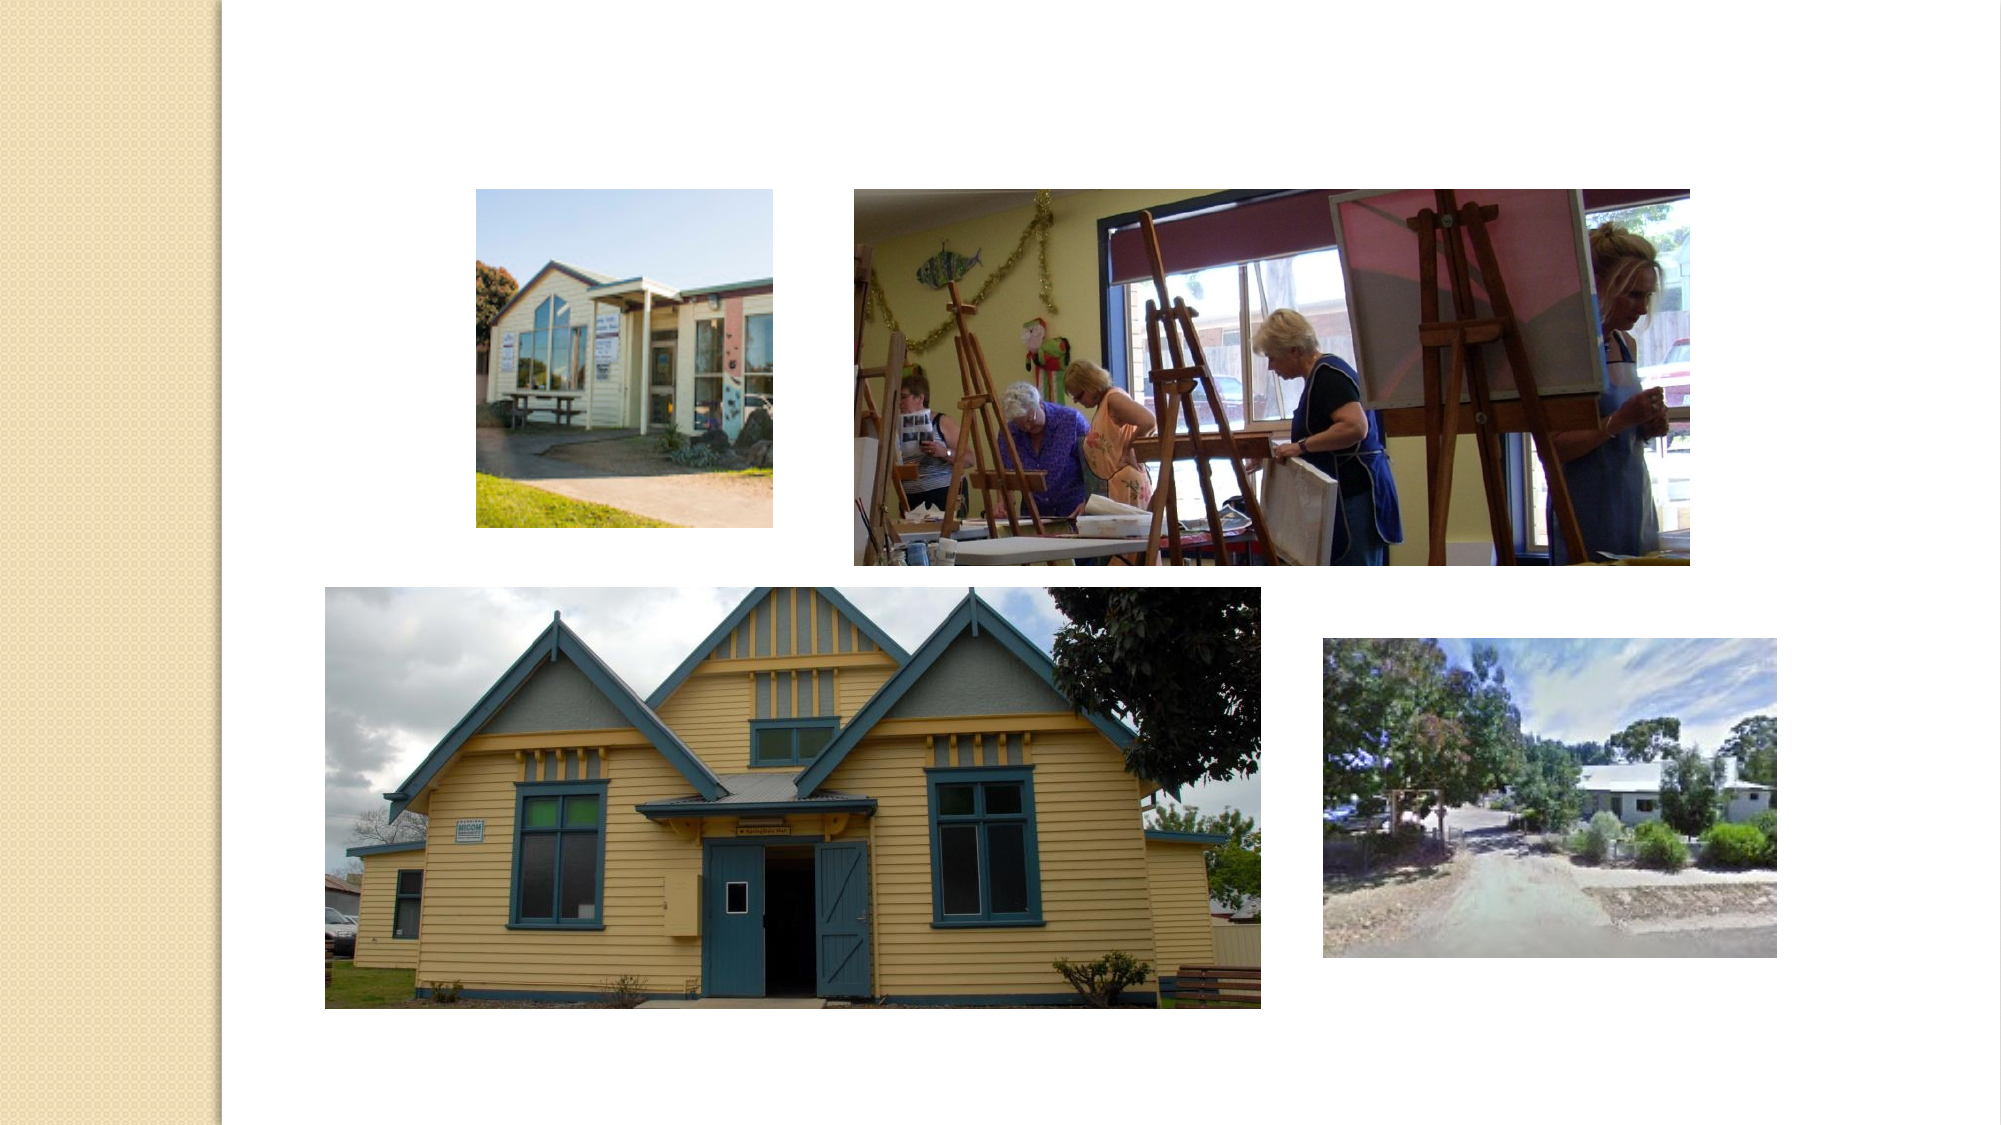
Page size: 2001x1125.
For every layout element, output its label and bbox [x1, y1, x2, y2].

picture [1323, 638, 1777, 958]
picture [325, 587, 1262, 1009]
picture [854, 189, 1691, 566]
picture [476, 189, 774, 529]
